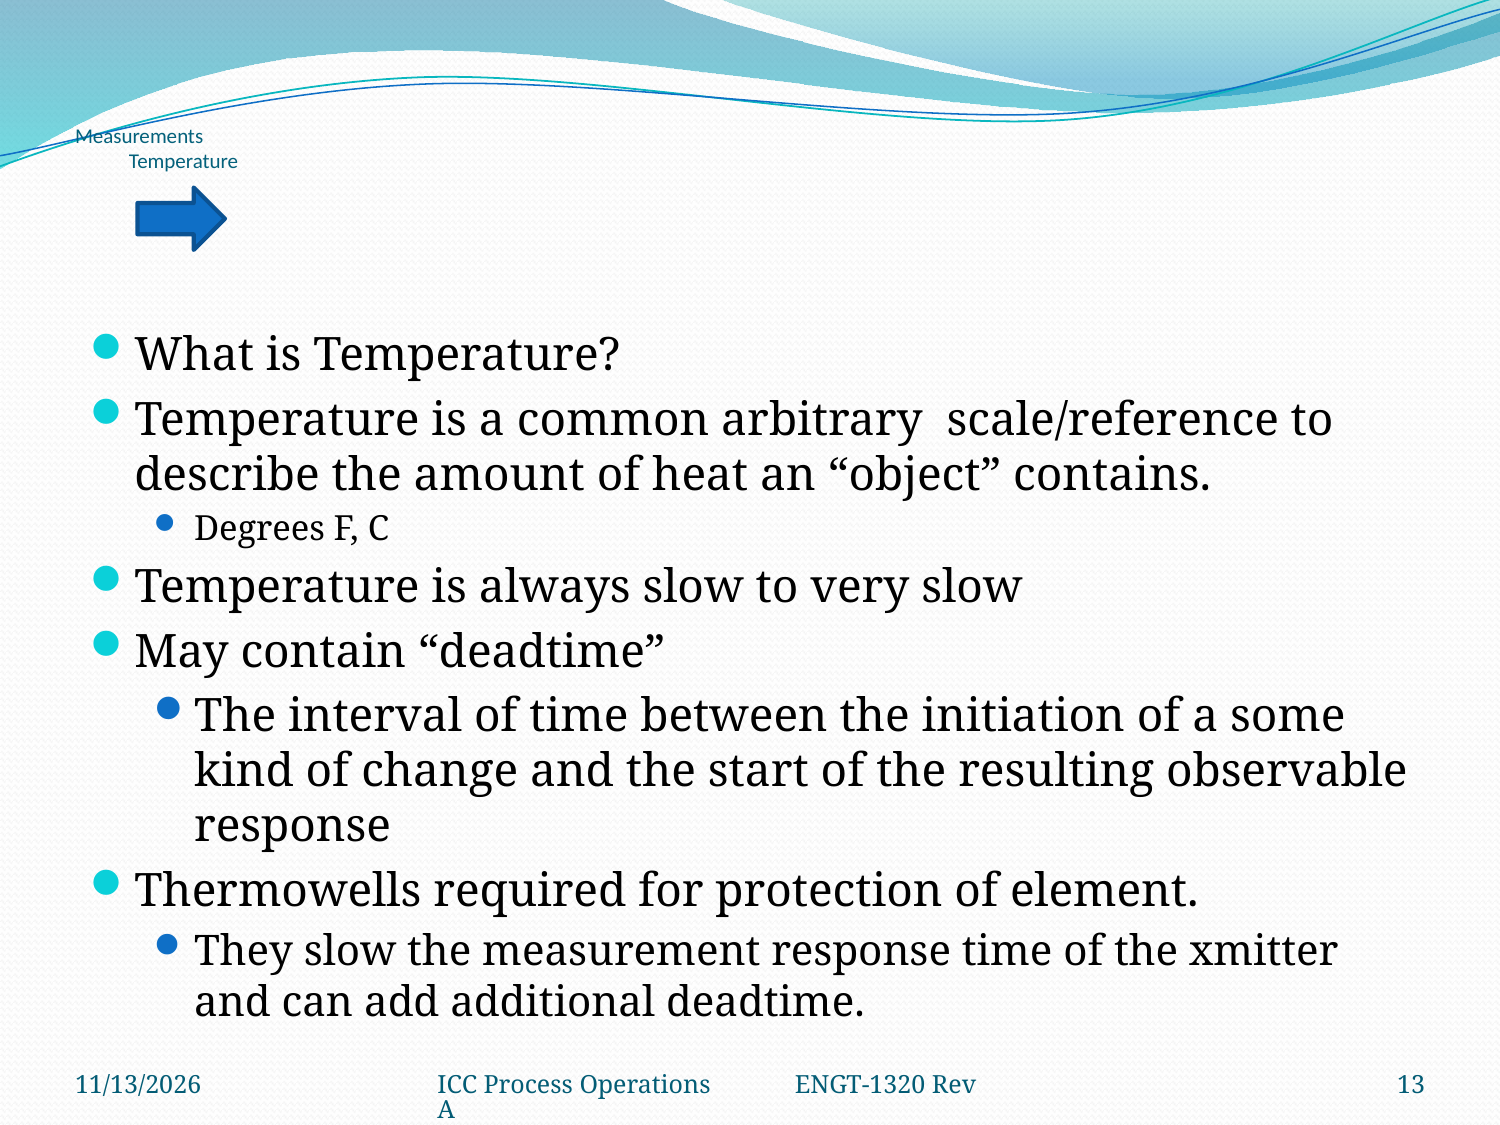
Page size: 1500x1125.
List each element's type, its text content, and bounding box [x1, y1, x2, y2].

list What is Temperature? Temperature is a common arbitrary scale/reference to describe the amount of heat an “object” contains. Degrees F, C Temperature is always slow to very slow May contain “deadtime” The interval of time between the initiation of a some kind of change and the start of the resulting observable response Thermowells required for protection of element. They slow the measurement response time of the xmitter and can add additional deadtime. [75, 317, 1425, 1038]
slide_number 13 [1299, 1042, 1425, 1103]
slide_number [75, 1042, 425, 1103]
footer ICC Process Operations ENGT-1320 Rev A [437, 1042, 988, 1103]
text_box [135, 185, 228, 252]
title Measurements Temperature [75, 115, 1425, 250]
